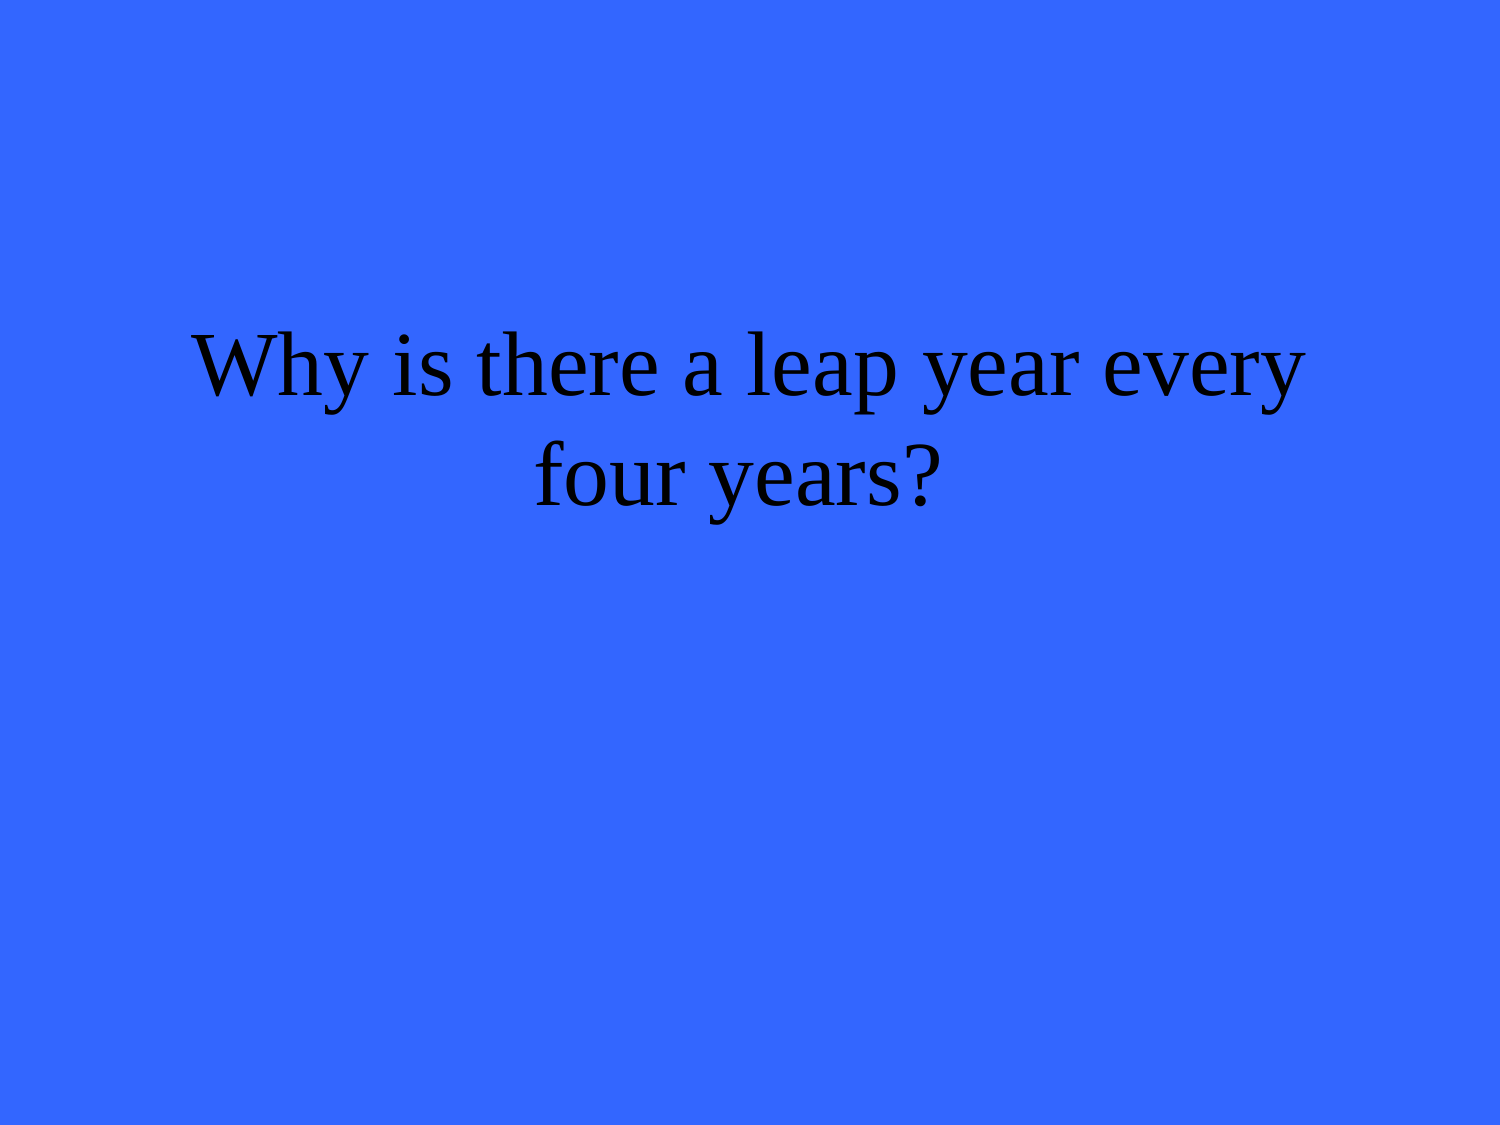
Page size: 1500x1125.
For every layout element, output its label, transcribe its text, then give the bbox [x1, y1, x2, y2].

title Why is there a leap year every four years? [112, 374, 1388, 563]
